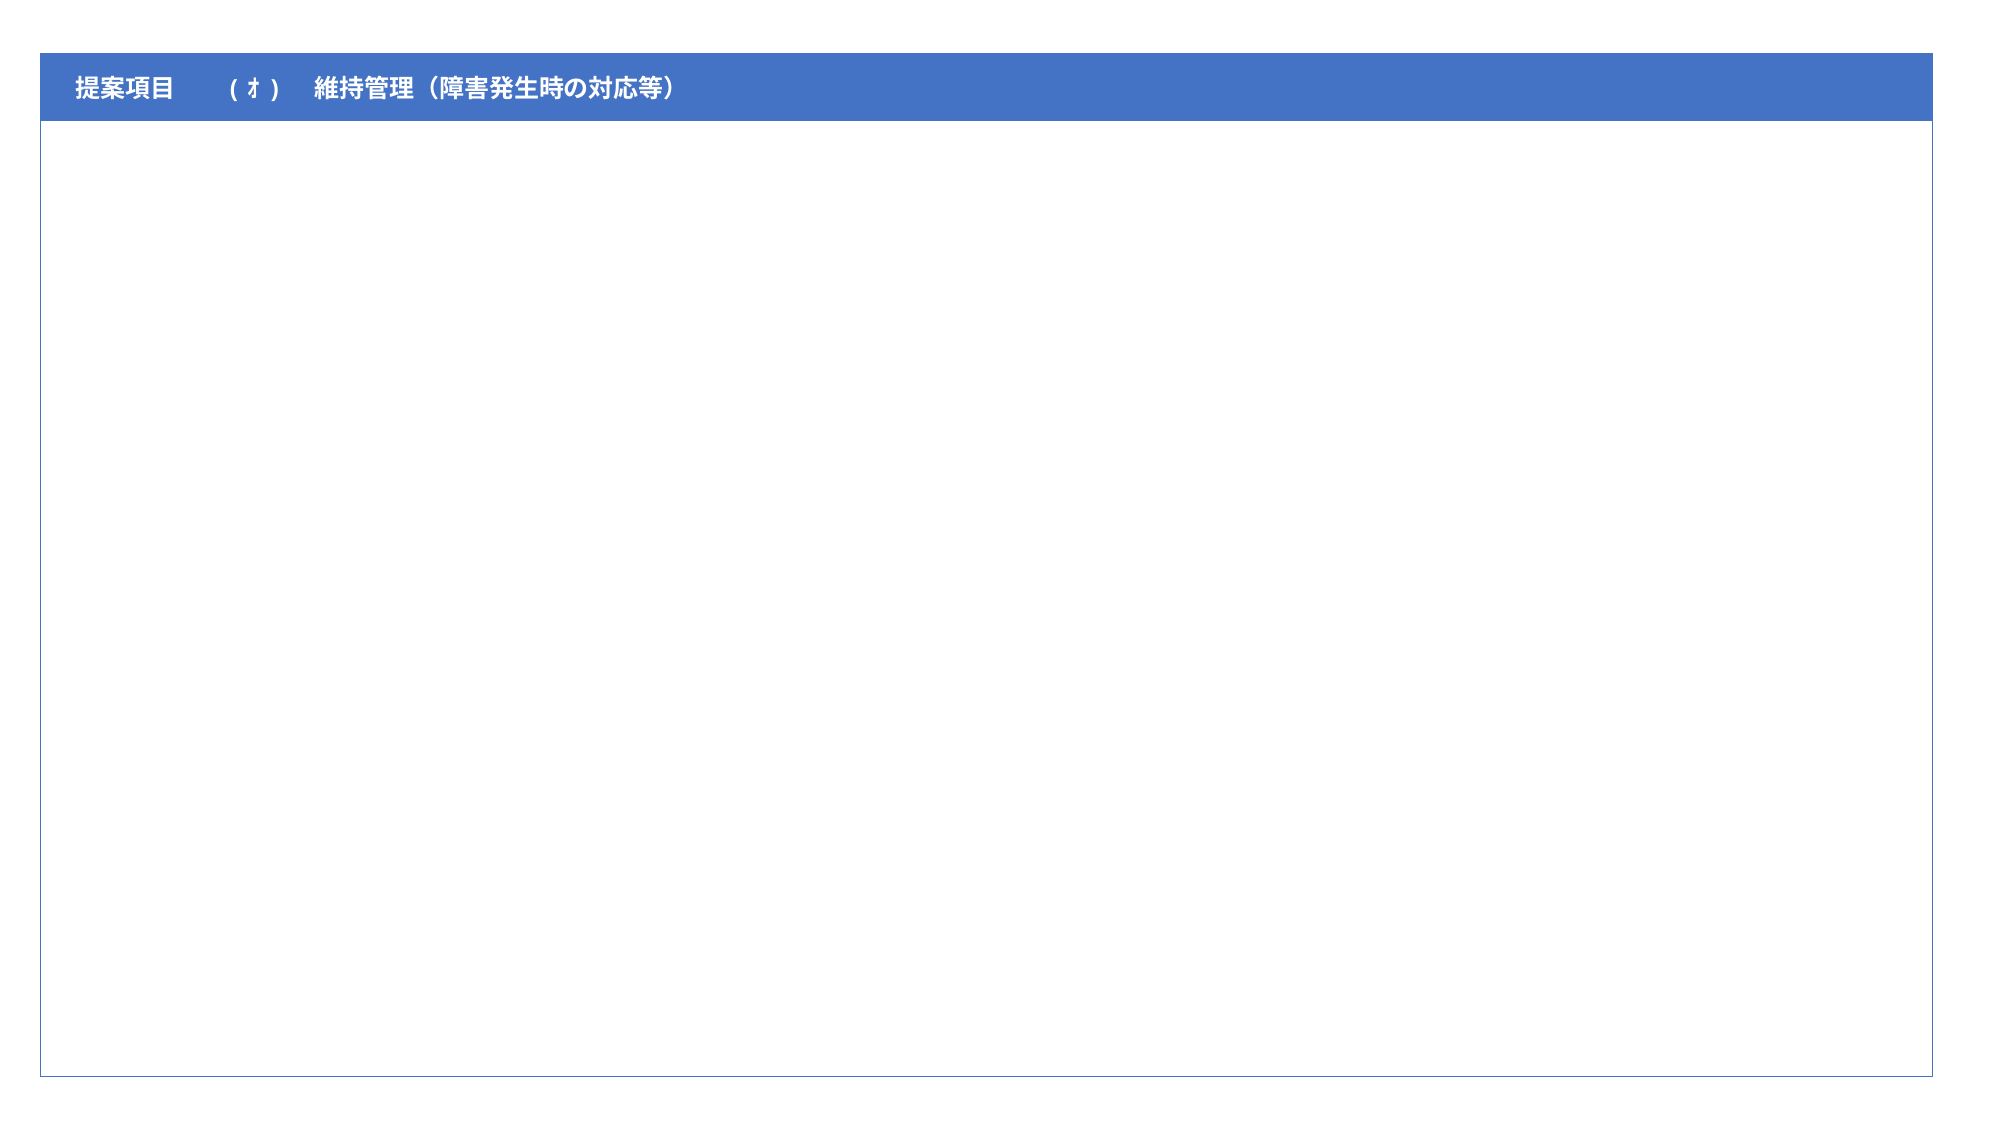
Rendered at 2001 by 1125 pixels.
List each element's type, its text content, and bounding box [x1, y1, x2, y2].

table_header 提案項目 [41, 54, 211, 120]
table_header (ｵ) 維持管理（障害発生時の対応等） [211, 54, 1932, 120]
table_cell [41, 121, 1932, 1076]
